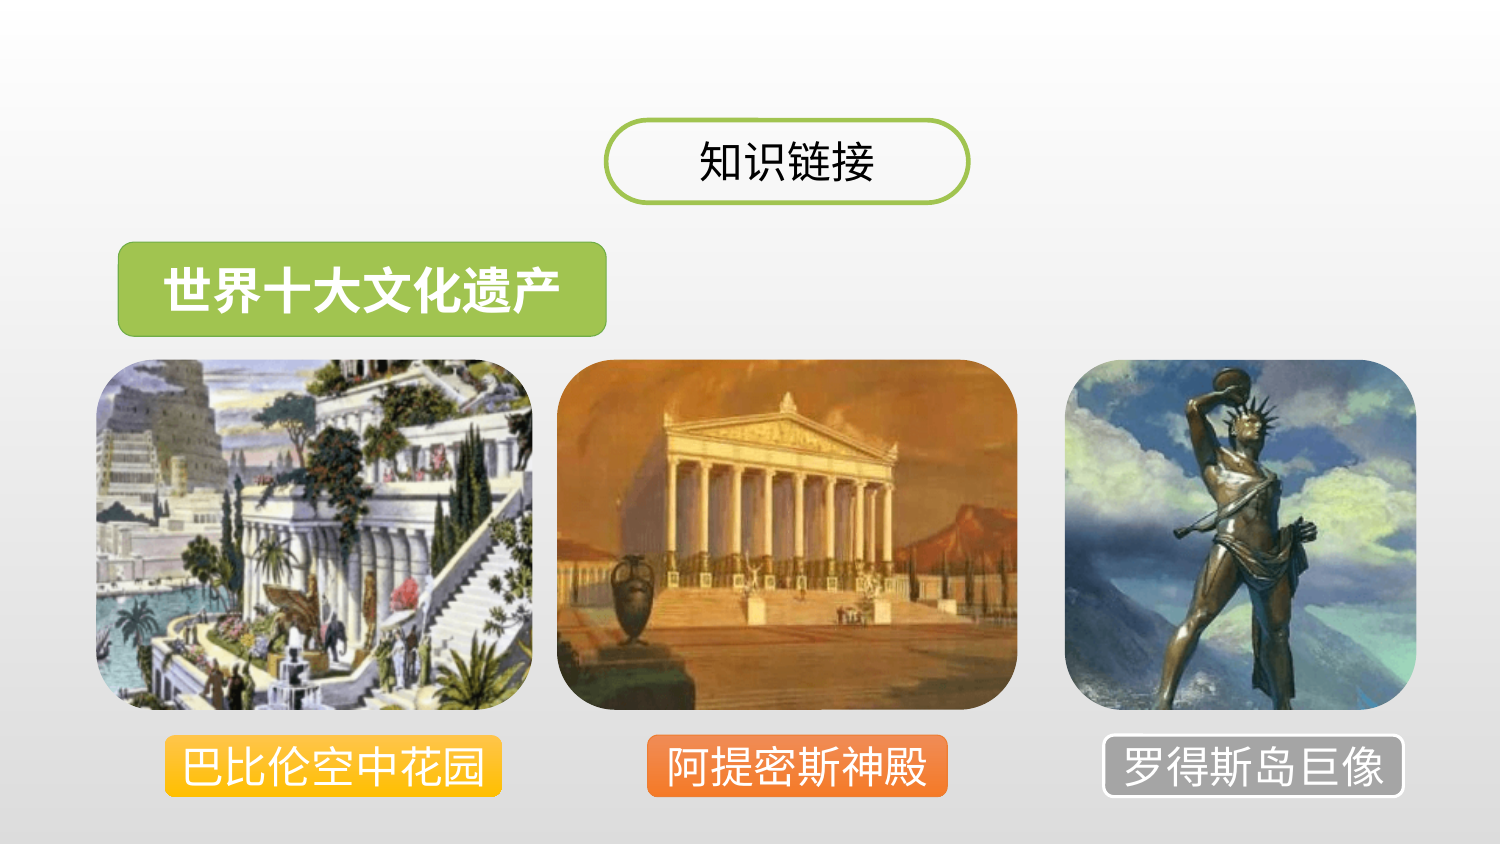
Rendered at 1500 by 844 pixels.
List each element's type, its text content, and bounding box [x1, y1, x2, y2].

text_box 巴比伦空中花园 [164, 734, 503, 798]
text_box 世界十大文化遗产 [117, 241, 607, 337]
picture [1064, 359, 1417, 710]
picture [96, 359, 533, 710]
picture [556, 359, 1018, 710]
text_box 知识链接 [605, 119, 970, 204]
text_box 罗得斯岛巨像 [1102, 733, 1405, 799]
text_box 阿提密斯神殿 [647, 734, 948, 798]
